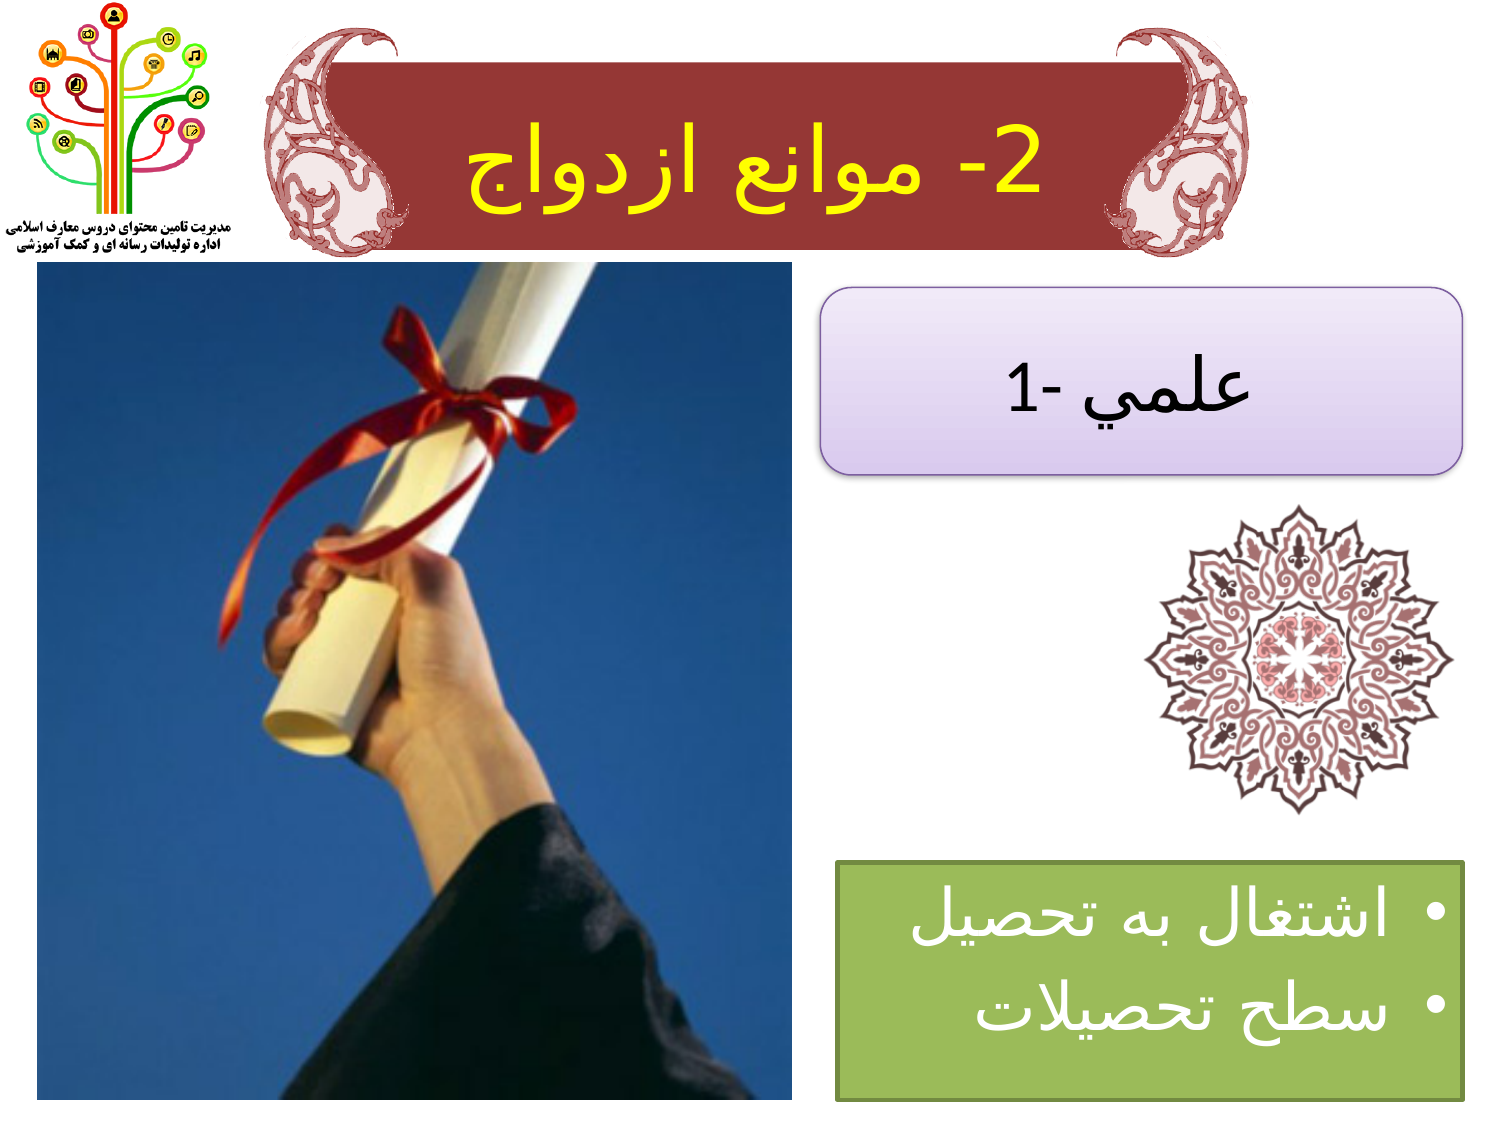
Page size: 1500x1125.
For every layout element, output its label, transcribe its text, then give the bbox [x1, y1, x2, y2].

picture [257, 24, 413, 258]
picture [37, 262, 793, 1101]
picture [1137, 499, 1461, 821]
picture [1099, 24, 1255, 258]
picture [0, 0, 238, 258]
text_box 1- علمي [819, 286, 1464, 476]
text_box 2- موانع ازدواج [416, 62, 1094, 250]
list اشتغال به تحصيل سطح تحصيلات [835, 860, 1465, 1102]
